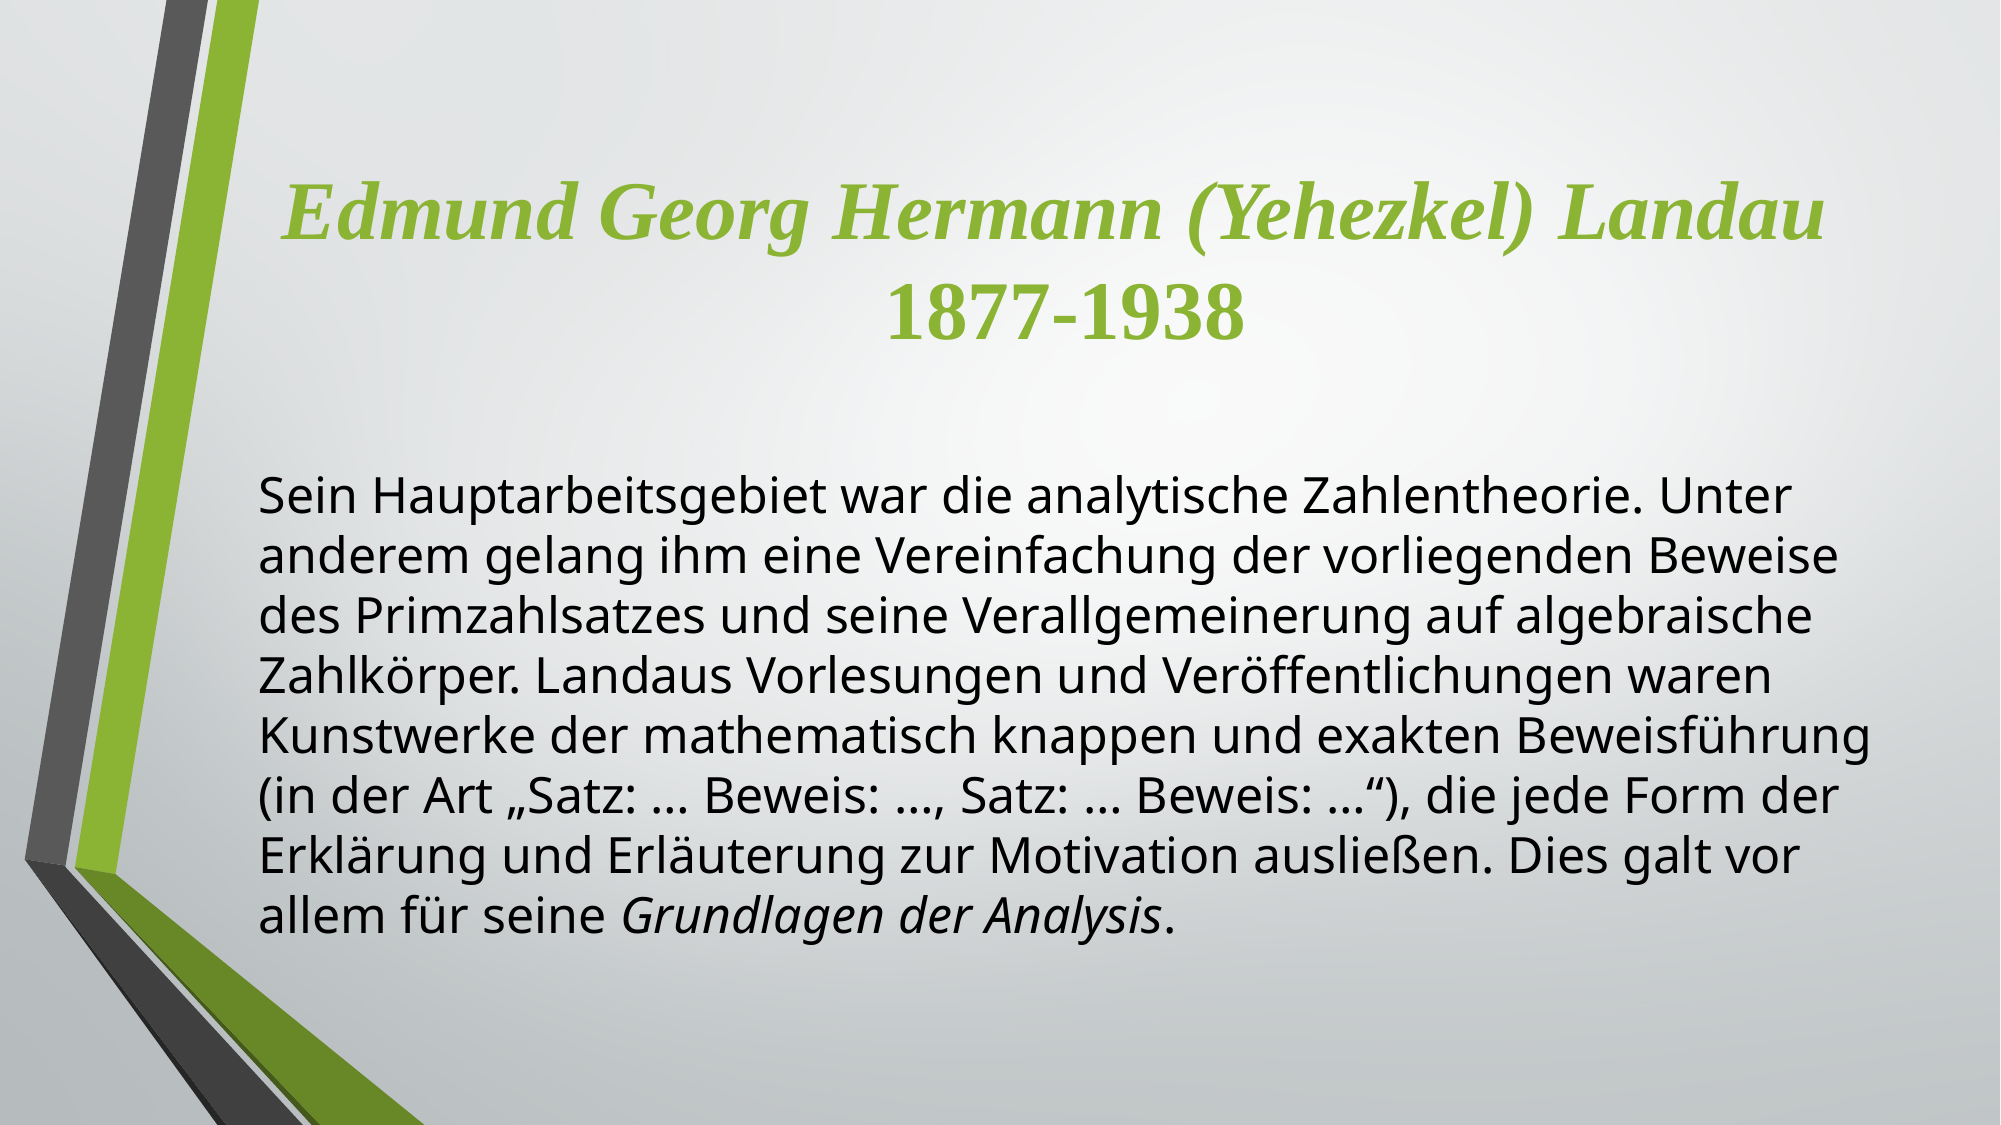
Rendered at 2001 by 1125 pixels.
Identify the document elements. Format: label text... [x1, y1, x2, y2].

title Edmund Georg Hermann (Yehezkel) Landau 1877-1938 [243, 112, 1887, 400]
list Sein Hauptarbeitsgebiet war die analytische Zahlentheorie. Unter anderem gelang ihm eine Vereinfachung der vorliegenden Beweise des Primzahlsatzes und seine Verallgemeinerung auf algebraische Zahlkörper. Landaus Vorlesungen und Veröffentlichungen waren Kunstwerke der mathematisch knappen und exakten Beweisführung (in der Art „Satz: … Beweis: …, Satz: … Beweis: …“), die jede Form der Erklärung und Erläuterung zur Motivation ausließen. Dies galt vor allem für seine Grundlagen der Analysis. [243, 437, 1932, 1052]
